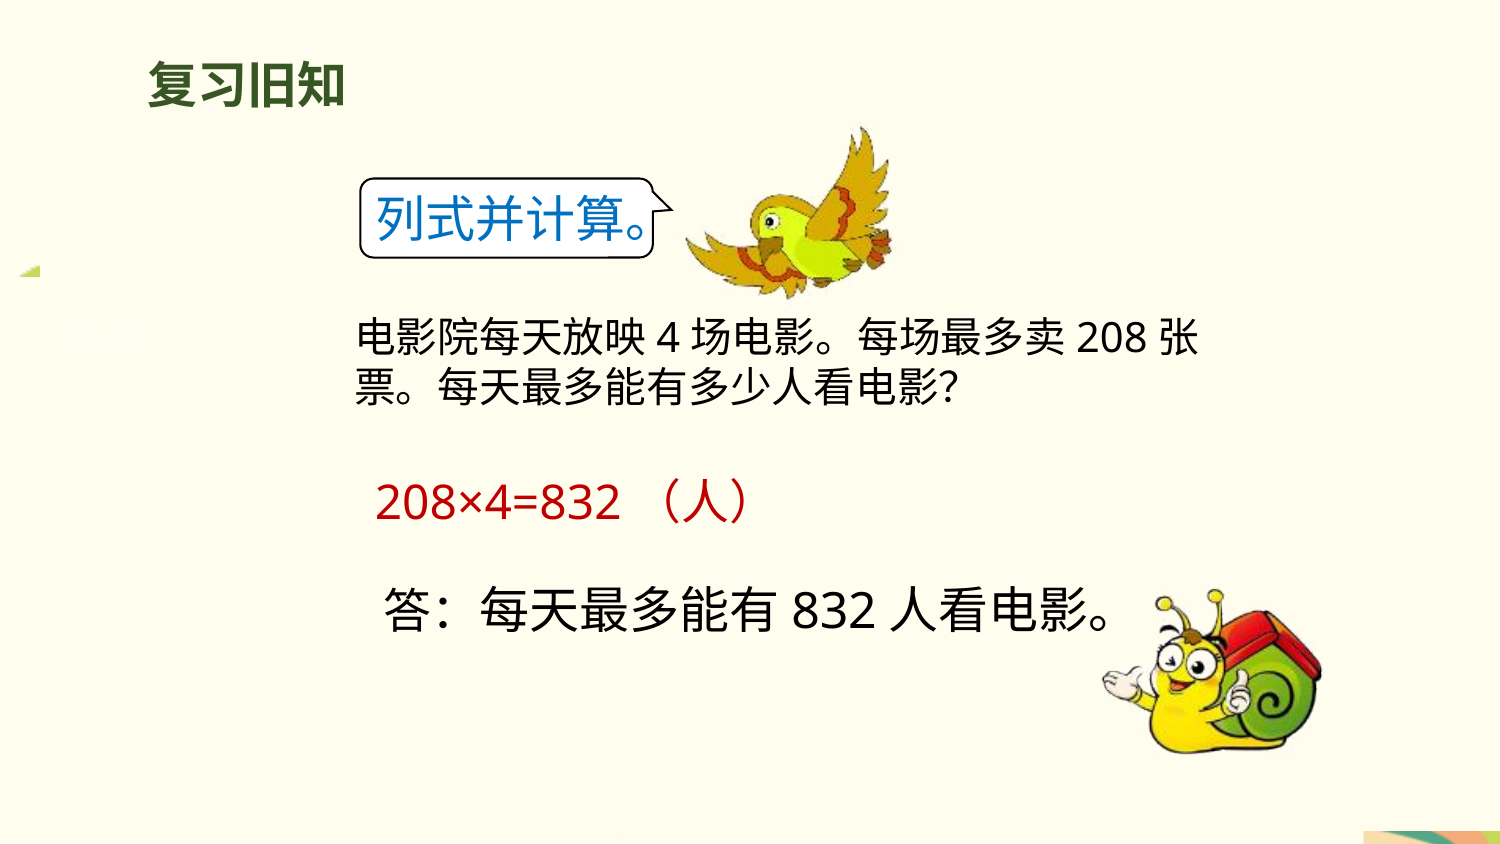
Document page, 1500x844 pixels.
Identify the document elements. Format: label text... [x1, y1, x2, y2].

text_box 电影院每天放映4场电影。每场最多卖208张票。每天最多能有多少人看电影？ [342, 305, 1237, 417]
text_box 复习旧知 [136, 48, 360, 120]
text_box 208×4=832（人） [363, 465, 875, 535]
text_box 答：每天最多能有832人看电影。 [371, 573, 1182, 645]
picture [0, 0, 1500, 844]
text_box 列式并计算。 [359, 177, 674, 259]
